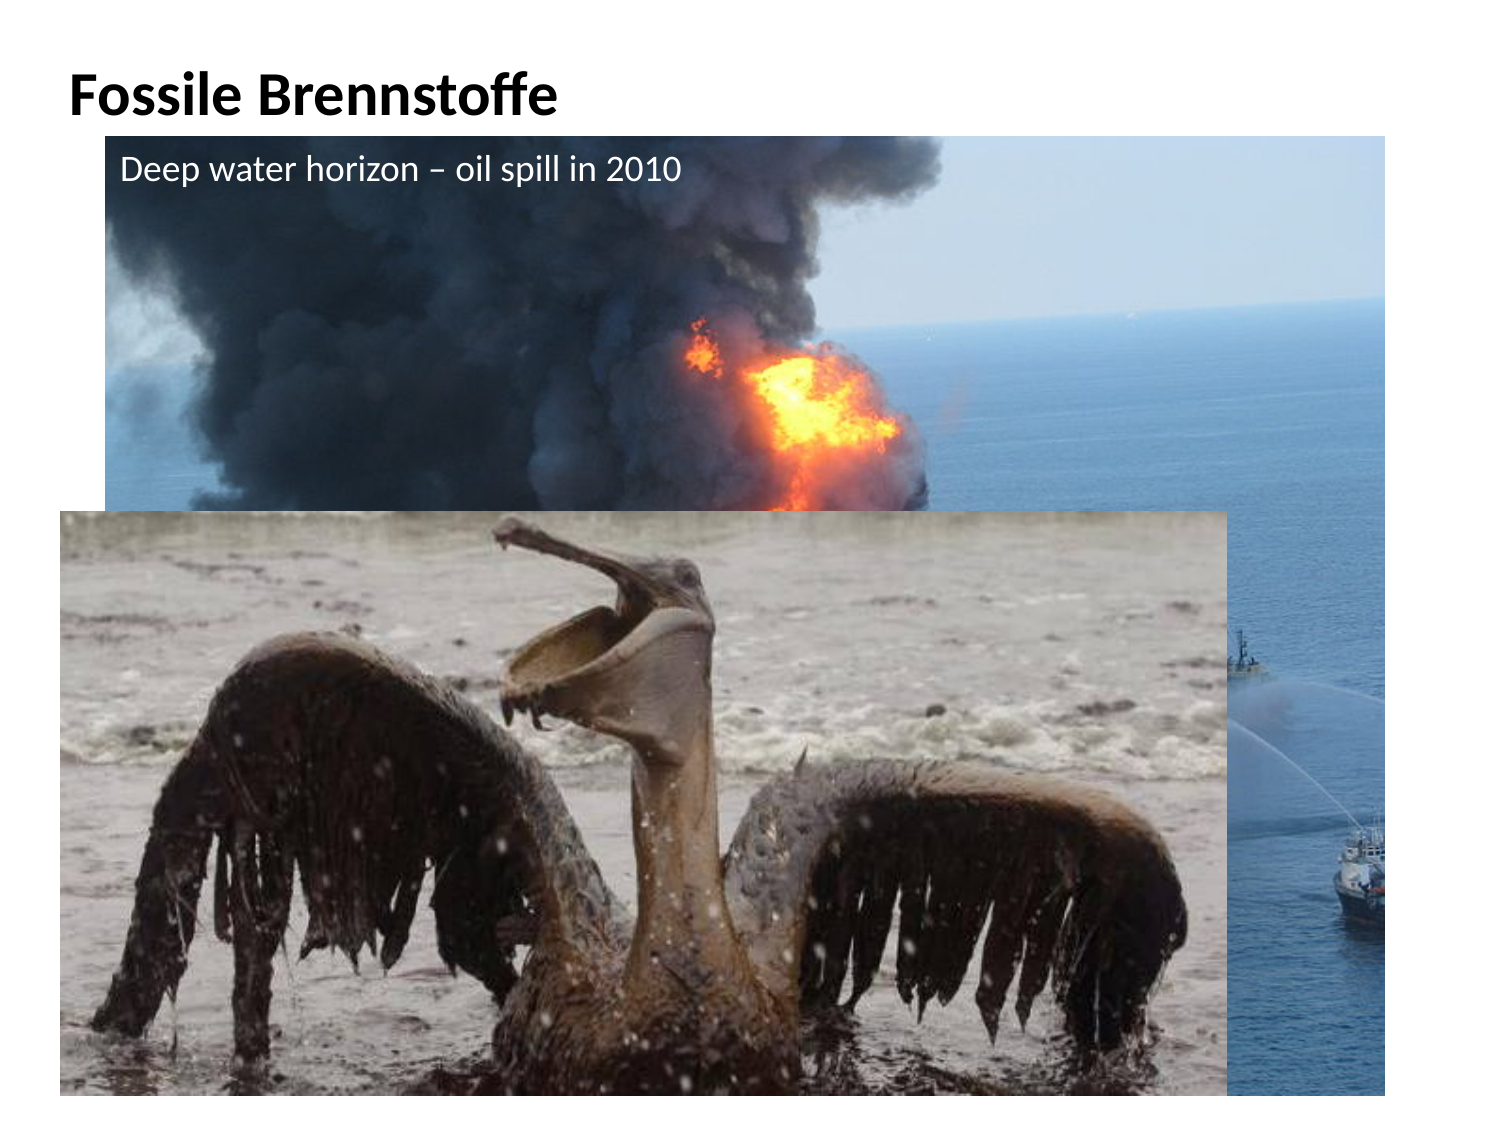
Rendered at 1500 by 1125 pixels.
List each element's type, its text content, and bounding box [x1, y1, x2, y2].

picture [59, 136, 1385, 1096]
text_box Fossile Brennstoffe [55, 45, 1407, 136]
